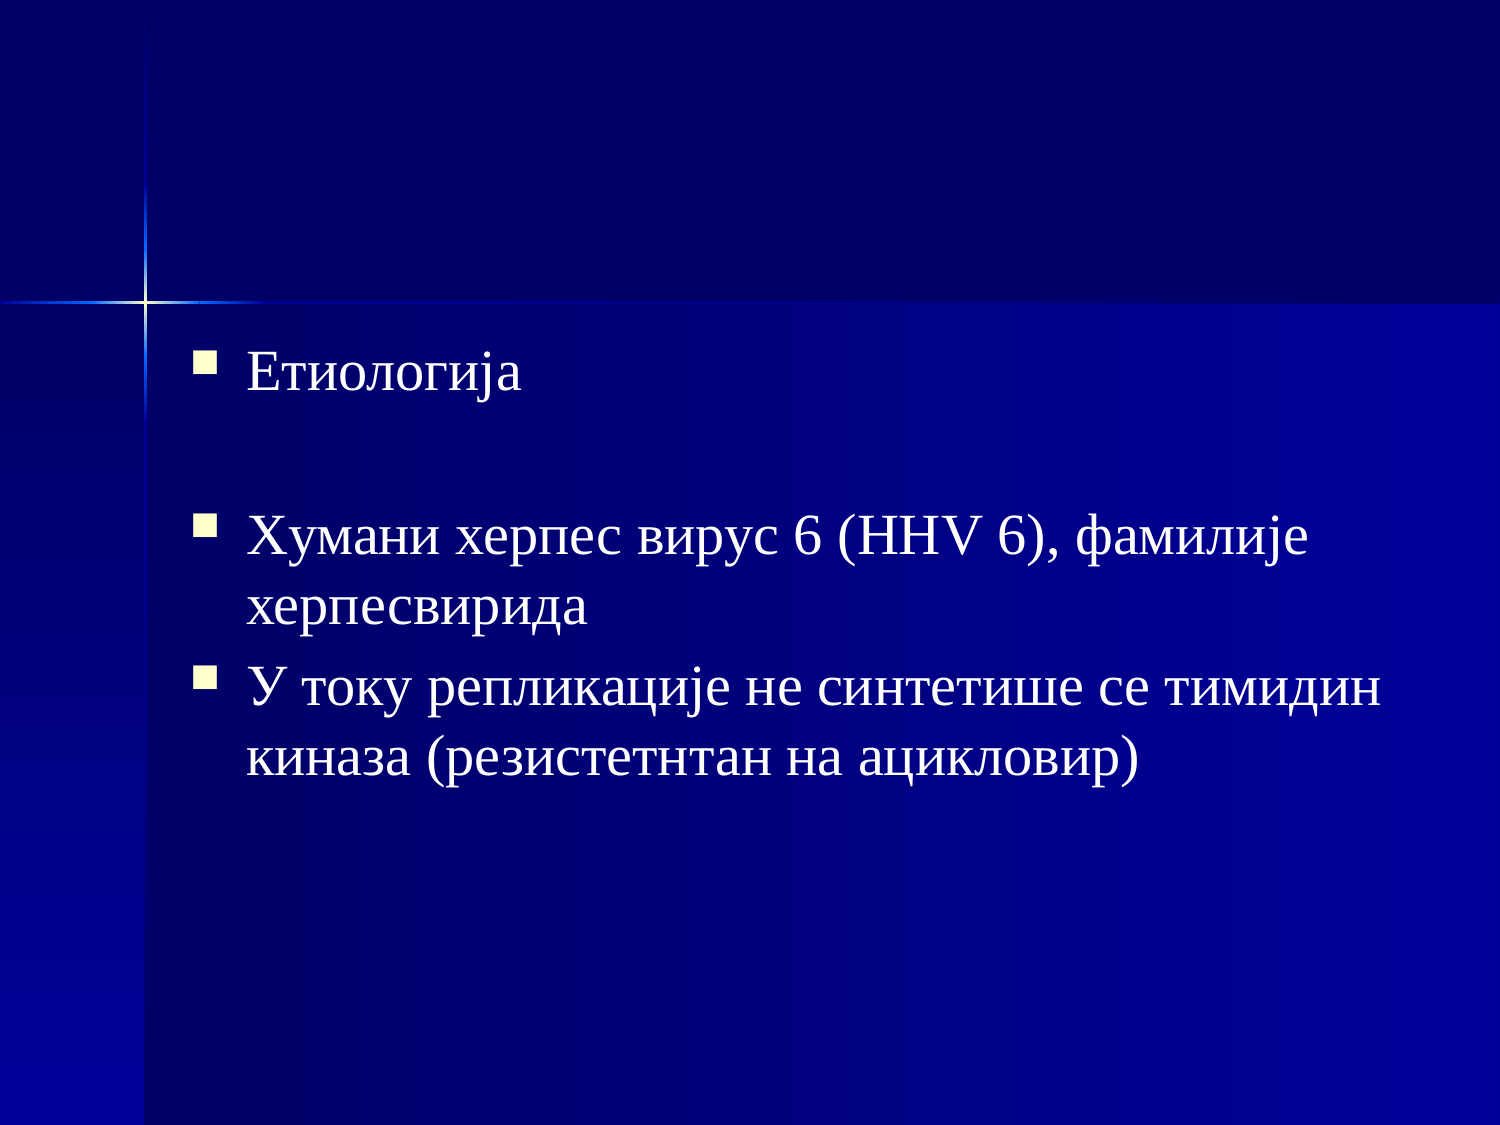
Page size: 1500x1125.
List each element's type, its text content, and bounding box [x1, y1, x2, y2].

list Етиологија Хумани херпес вирус 6 (HHV 6), фамилије херпесвирида У току репликације не синтетише се тимидин киназа (резистетнтан на ацикловир) [174, 324, 1413, 1001]
